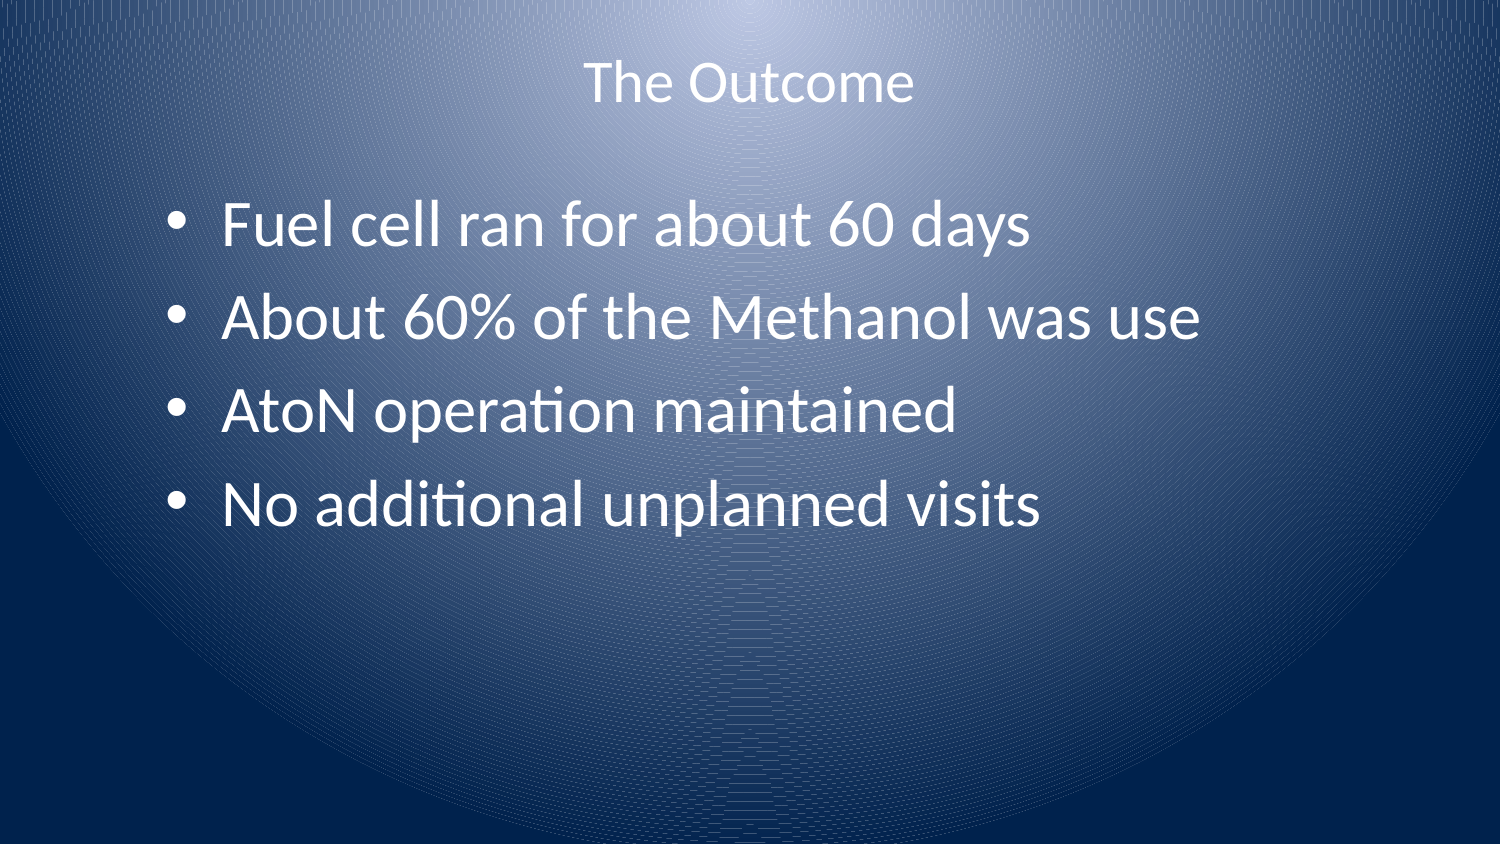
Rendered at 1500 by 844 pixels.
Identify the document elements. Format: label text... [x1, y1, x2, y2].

title The Outcome [75, 33, 1425, 122]
list Fuel cell ran for about 60 days About 60% of the Methanol was use AtoN operation maintained No additional unplanned visits [150, 171, 1375, 722]
